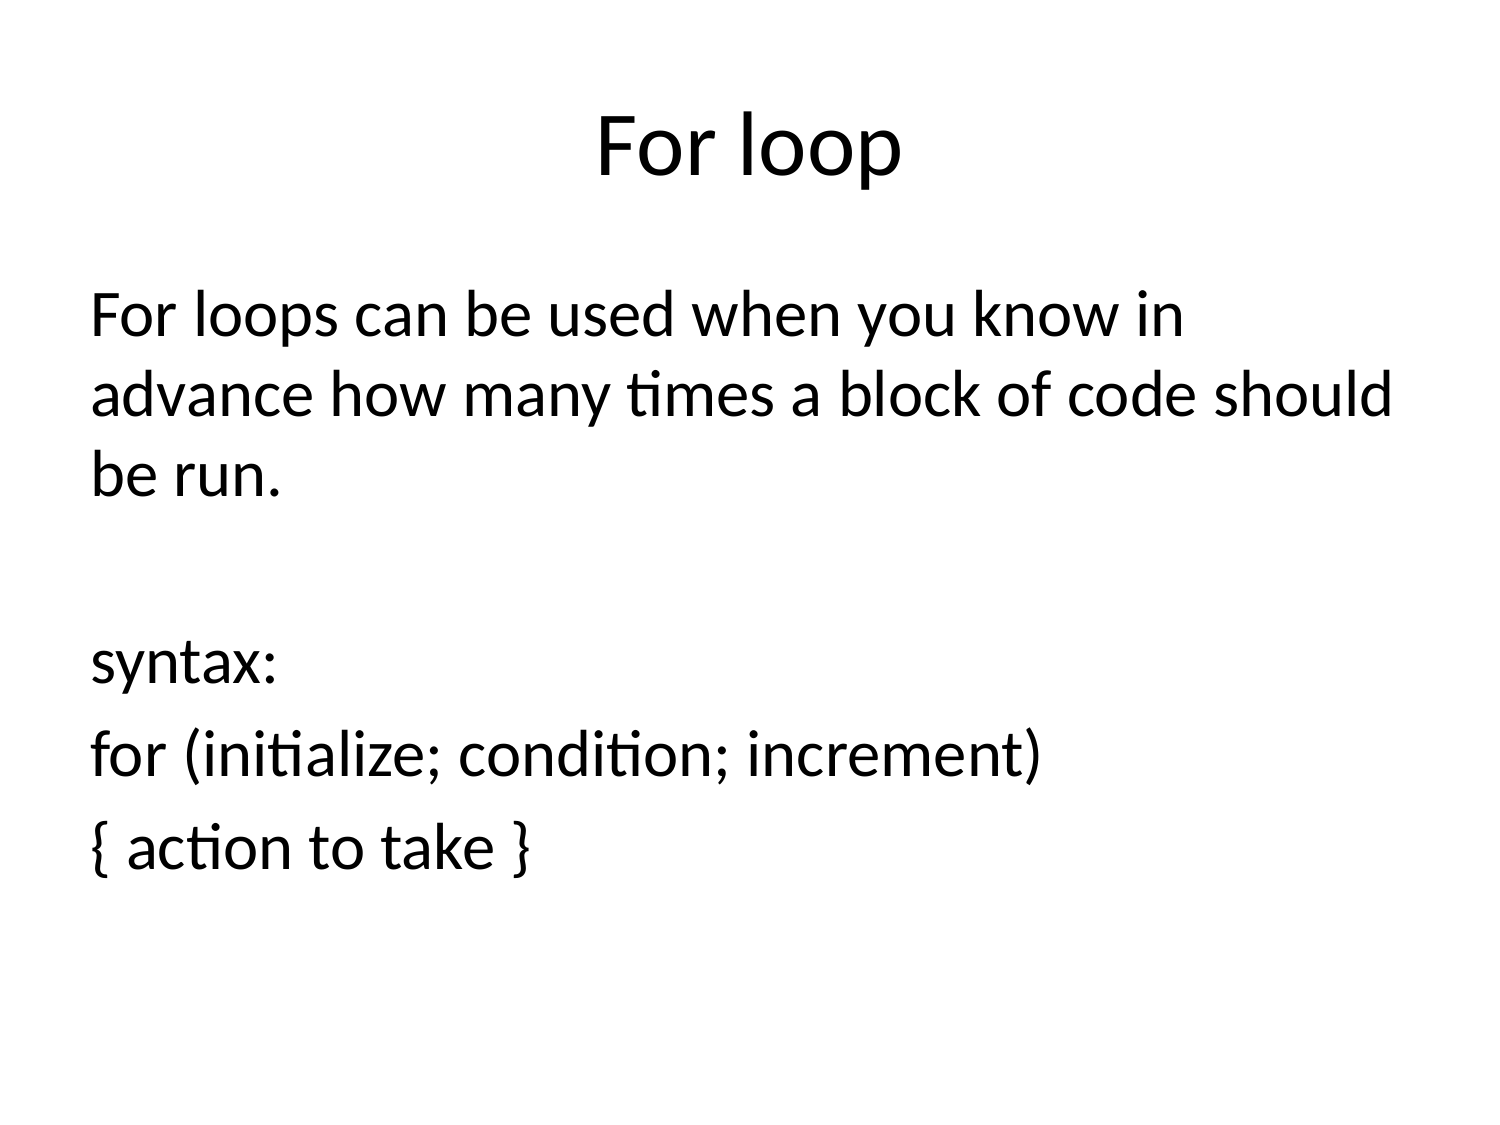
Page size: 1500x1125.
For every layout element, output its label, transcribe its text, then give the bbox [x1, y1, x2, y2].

title For loop [75, 45, 1425, 233]
list For loops can be used when you know in advance how many times a block of code should be run. syntax: for (initialize; condition; increment) { action to take } [75, 262, 1425, 1005]
